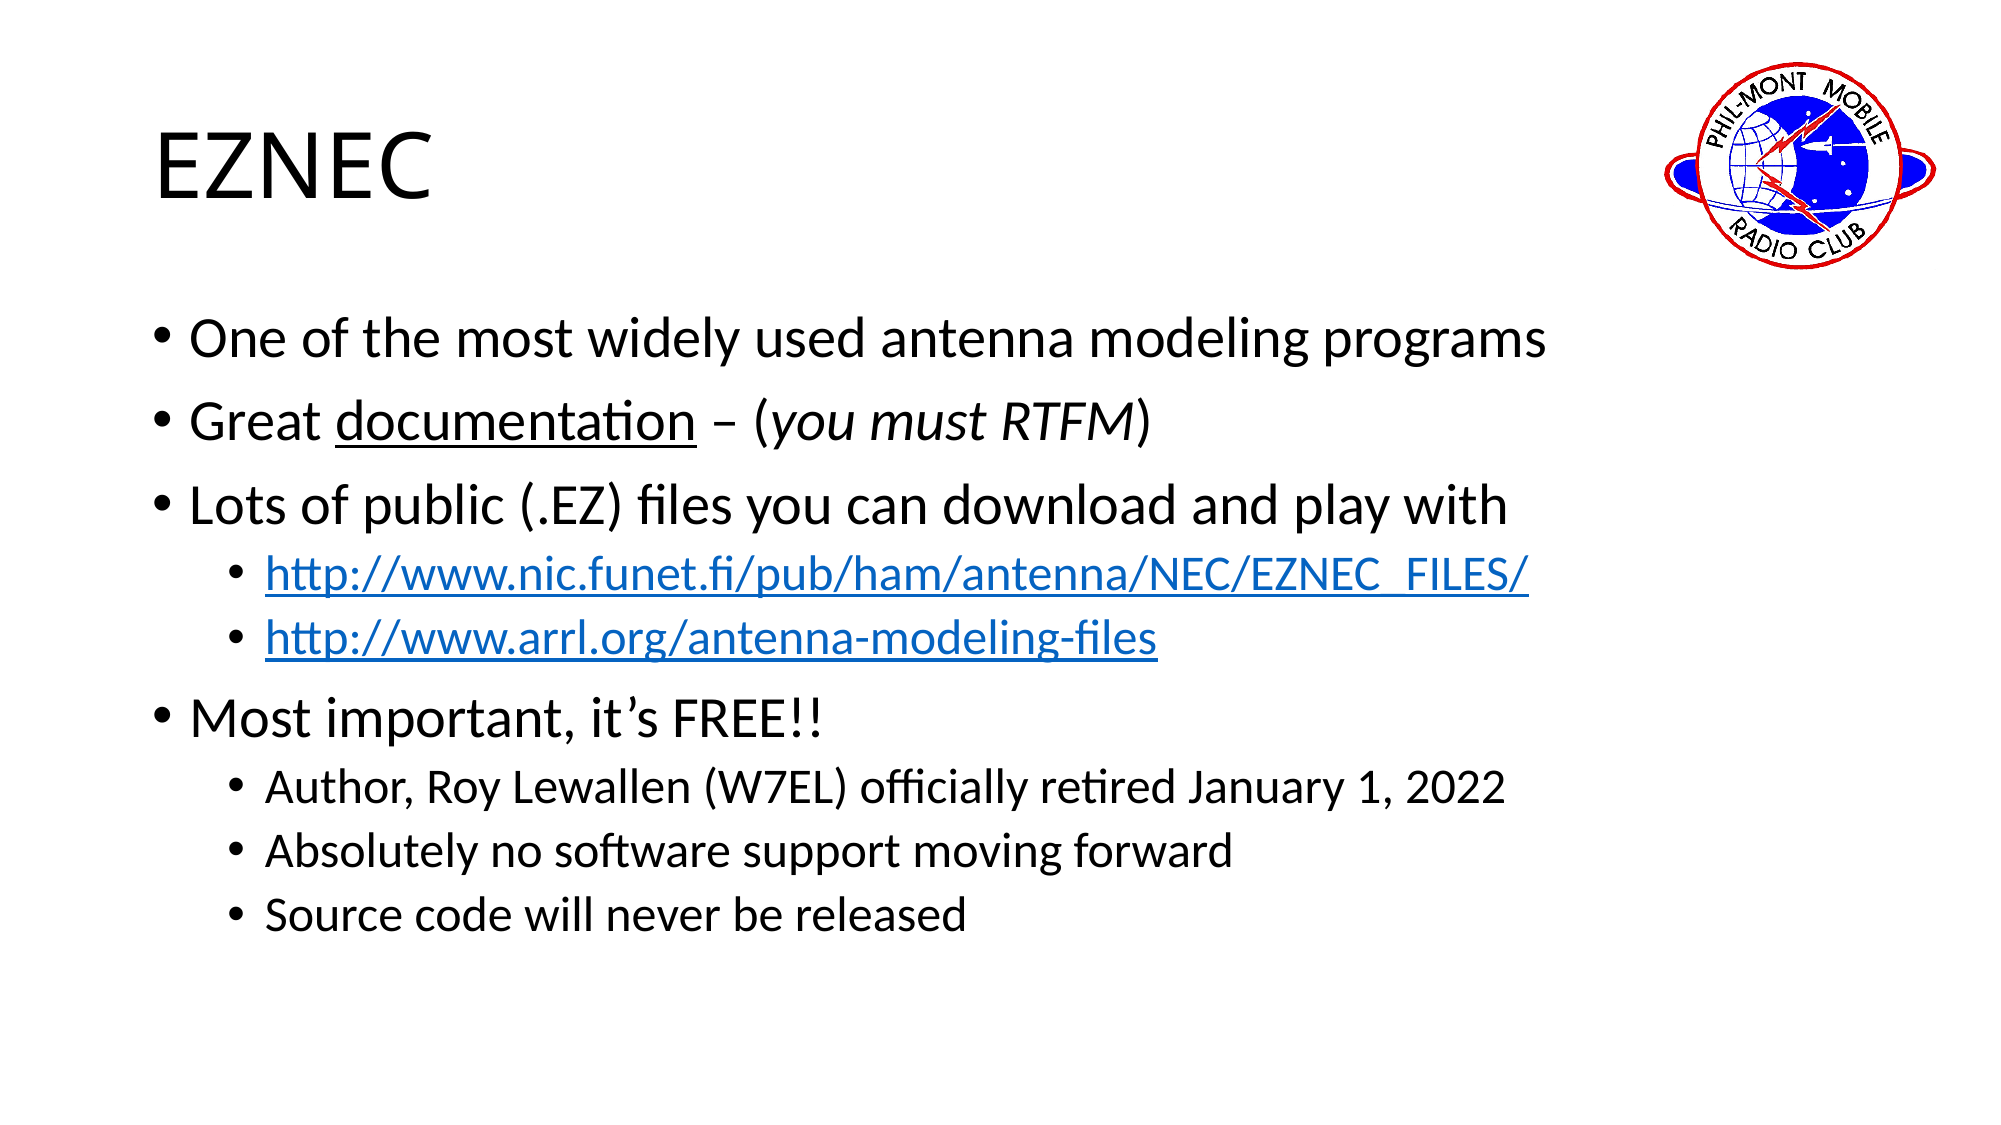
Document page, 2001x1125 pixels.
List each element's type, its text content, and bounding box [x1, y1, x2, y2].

title EZNEC [137, 59, 1863, 278]
list One of the most widely used antenna modeling programs Great documentation – (you must RTFM) Lots of public (.EZ) files you can download and play with http://www.nic.funet.fi/pub/ham/antenna/NEC/EZNEC_FILES/ http://www.arrl.org/antenna-modeling-files Most important, it’s FREE!! Author, Roy Lewallen (W7EL) officially retired January 1, 2022 Absolutely no software support moving forward Source code will never be released [137, 299, 1863, 1014]
picture [1863, 59, 1938, 270]
